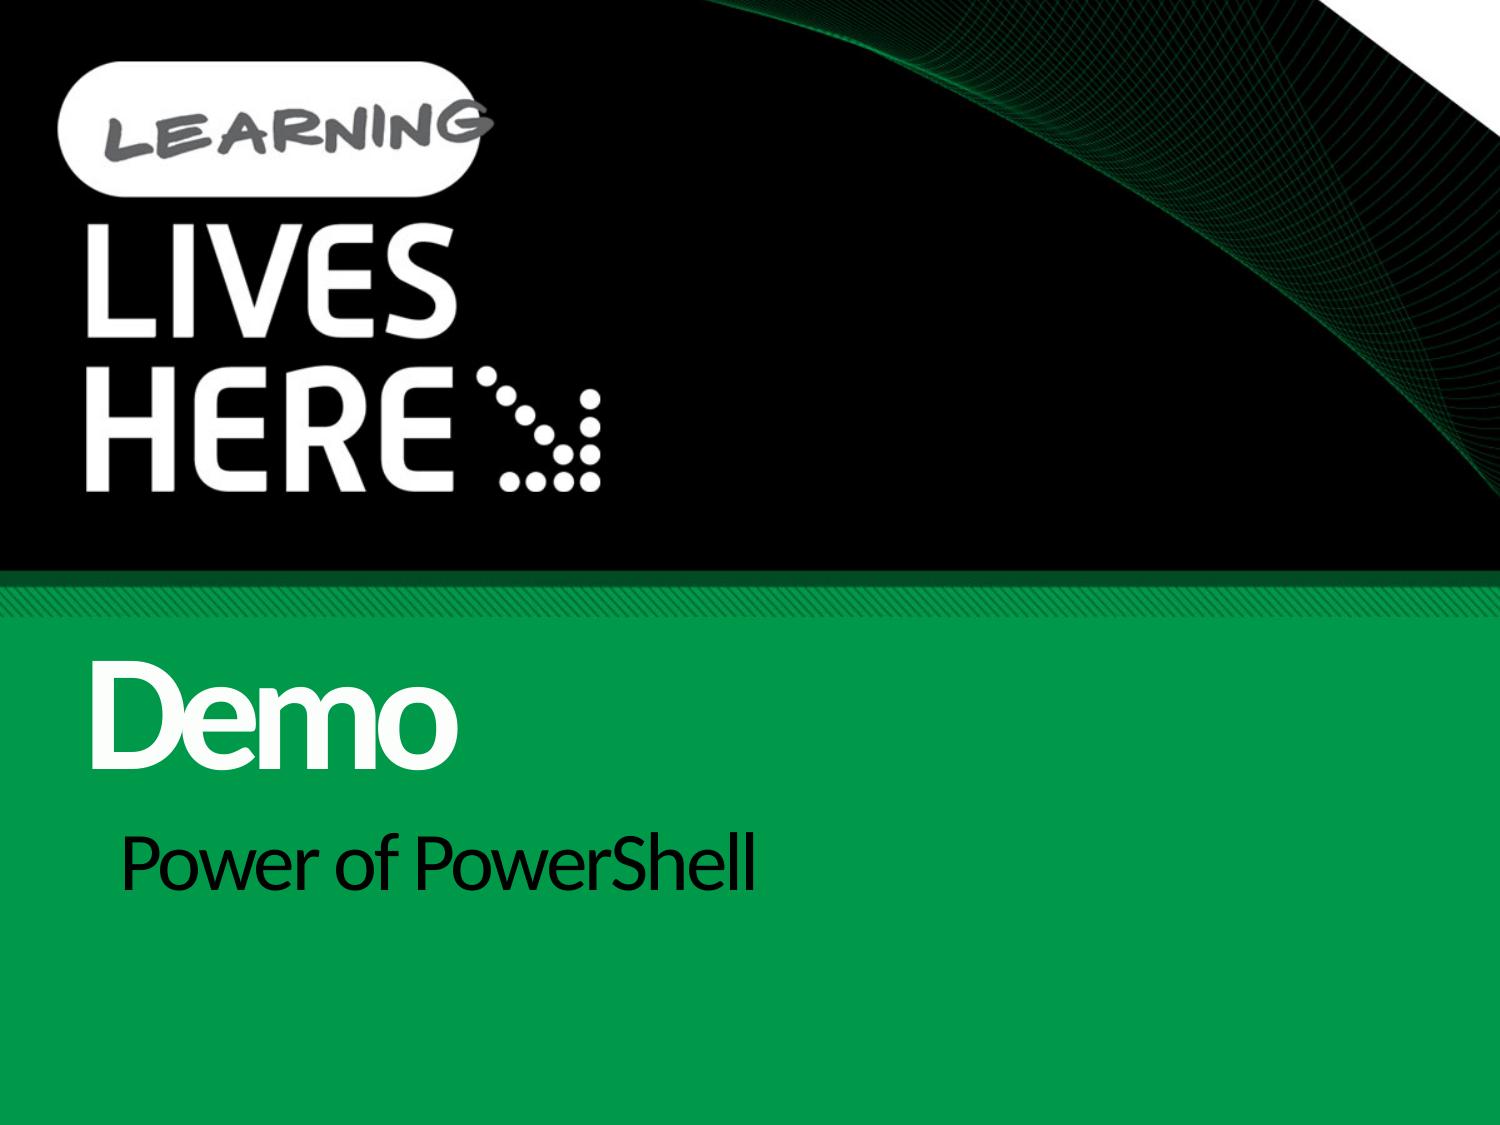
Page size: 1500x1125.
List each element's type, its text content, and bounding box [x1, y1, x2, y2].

title Power of PowerShell [119, 818, 1375, 943]
list Demo [83, 625, 1344, 800]
picture [0, 0, 1500, 1125]
